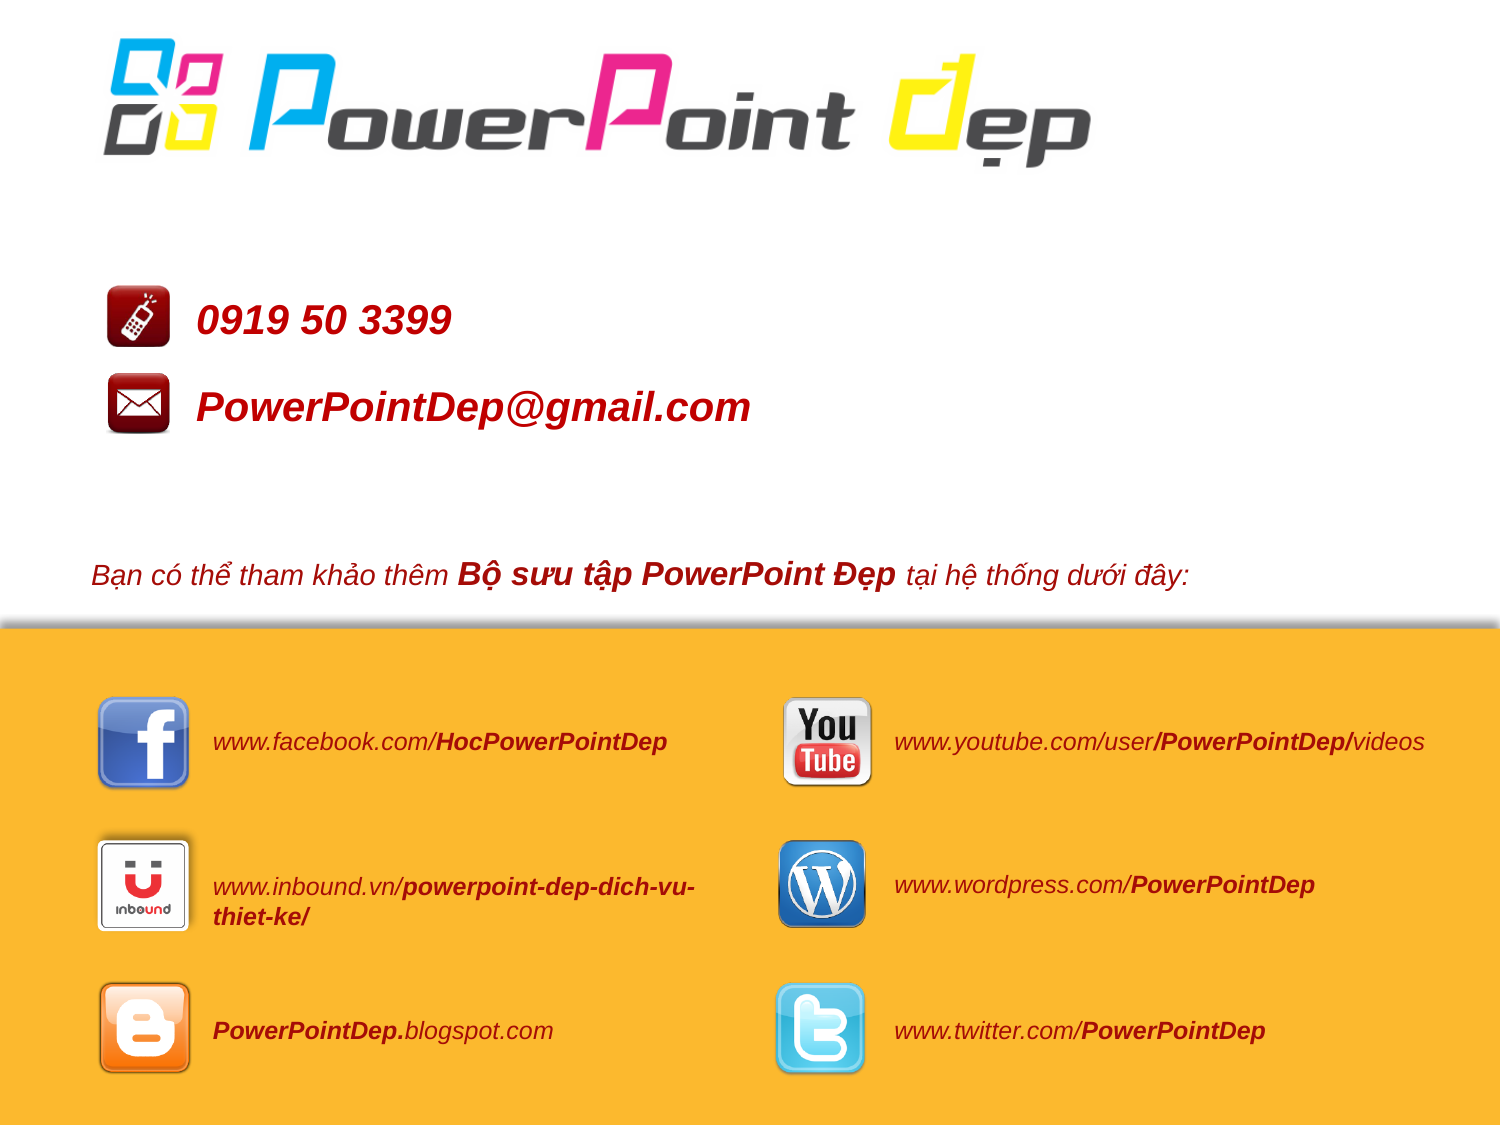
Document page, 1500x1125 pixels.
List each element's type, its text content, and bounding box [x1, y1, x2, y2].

picture [95, 696, 191, 792]
picture [106, 285, 170, 347]
text_box www.inbound.vn/powerpoint-dep-dich-vu-thiet-ke/ [198, 863, 711, 938]
text_box www.wordpress.com/PowerPointDep [879, 860, 1392, 906]
text_box [0, 628, 1500, 1125]
text_box www.facebook.com/HocPowerPointDep [198, 717, 711, 763]
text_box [97, 840, 189, 932]
picture [95, 30, 1098, 175]
picture [772, 687, 880, 795]
text_box Bạn có thể tham khảo thêm Bộ sưu tập PowerPoint Đẹp tại hệ thống dưới đây: [76, 544, 1448, 600]
text_box www.youtube.com/user/PowerPointDep/videos [884, 717, 1457, 763]
text_box 0919 50 3399 [181, 285, 694, 351]
picture [106, 371, 170, 435]
picture [94, 978, 194, 1077]
text_box PowerPointDep@gmail.com [181, 371, 780, 437]
text_box www.twitter.com/PowerPointDep [879, 1007, 1392, 1052]
picture [772, 835, 870, 932]
picture [772, 982, 868, 1077]
text_box PowerPointDep.blogspot.com [198, 1007, 711, 1052]
